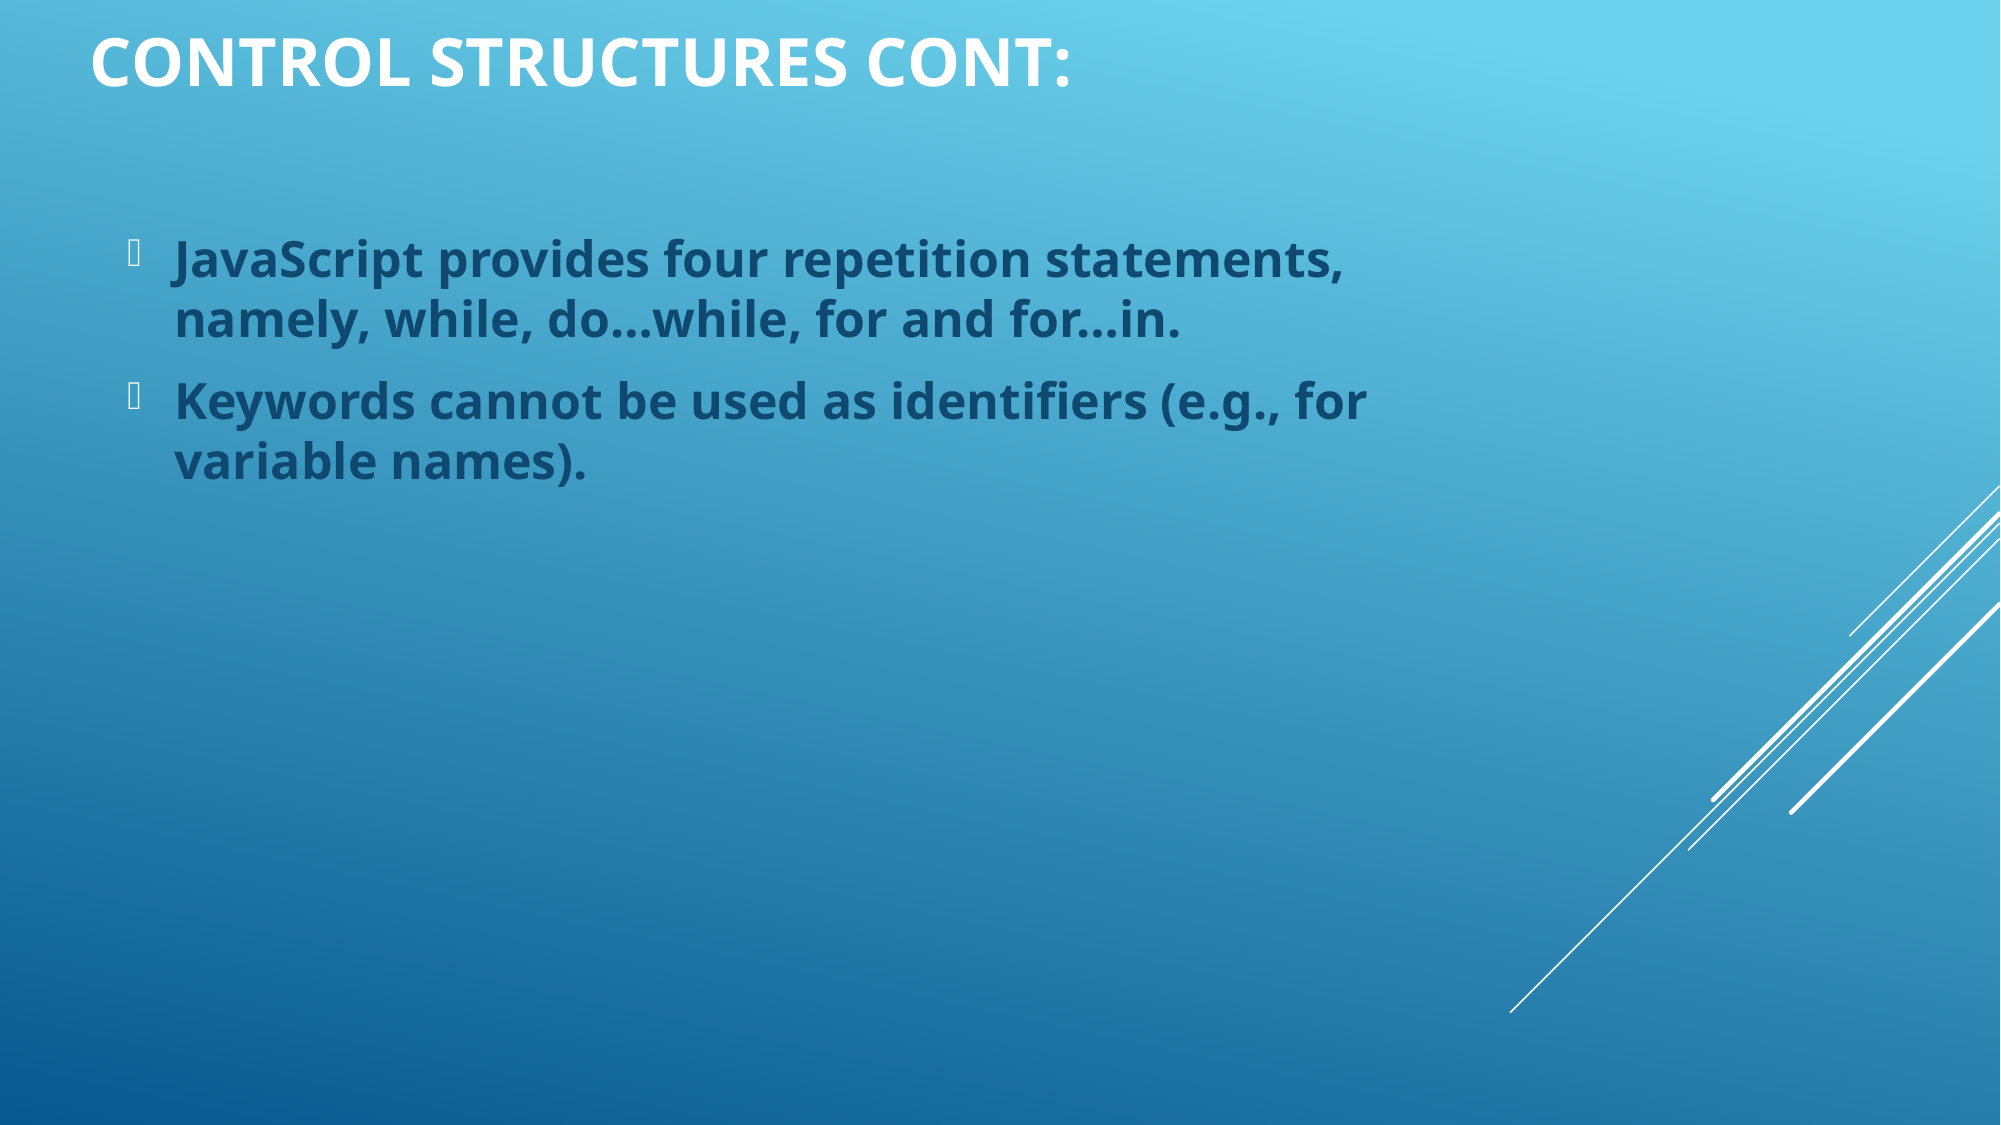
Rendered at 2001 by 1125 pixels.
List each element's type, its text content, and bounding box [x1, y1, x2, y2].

text_box Control Structures Cont: [75, 12, 1118, 150]
text_box JavaScript provides four repetition statements, namely, while, do…while, for and for…in. Keywords cannot be used as identifiers (e.g., for variable names). [112, 219, 1425, 963]
